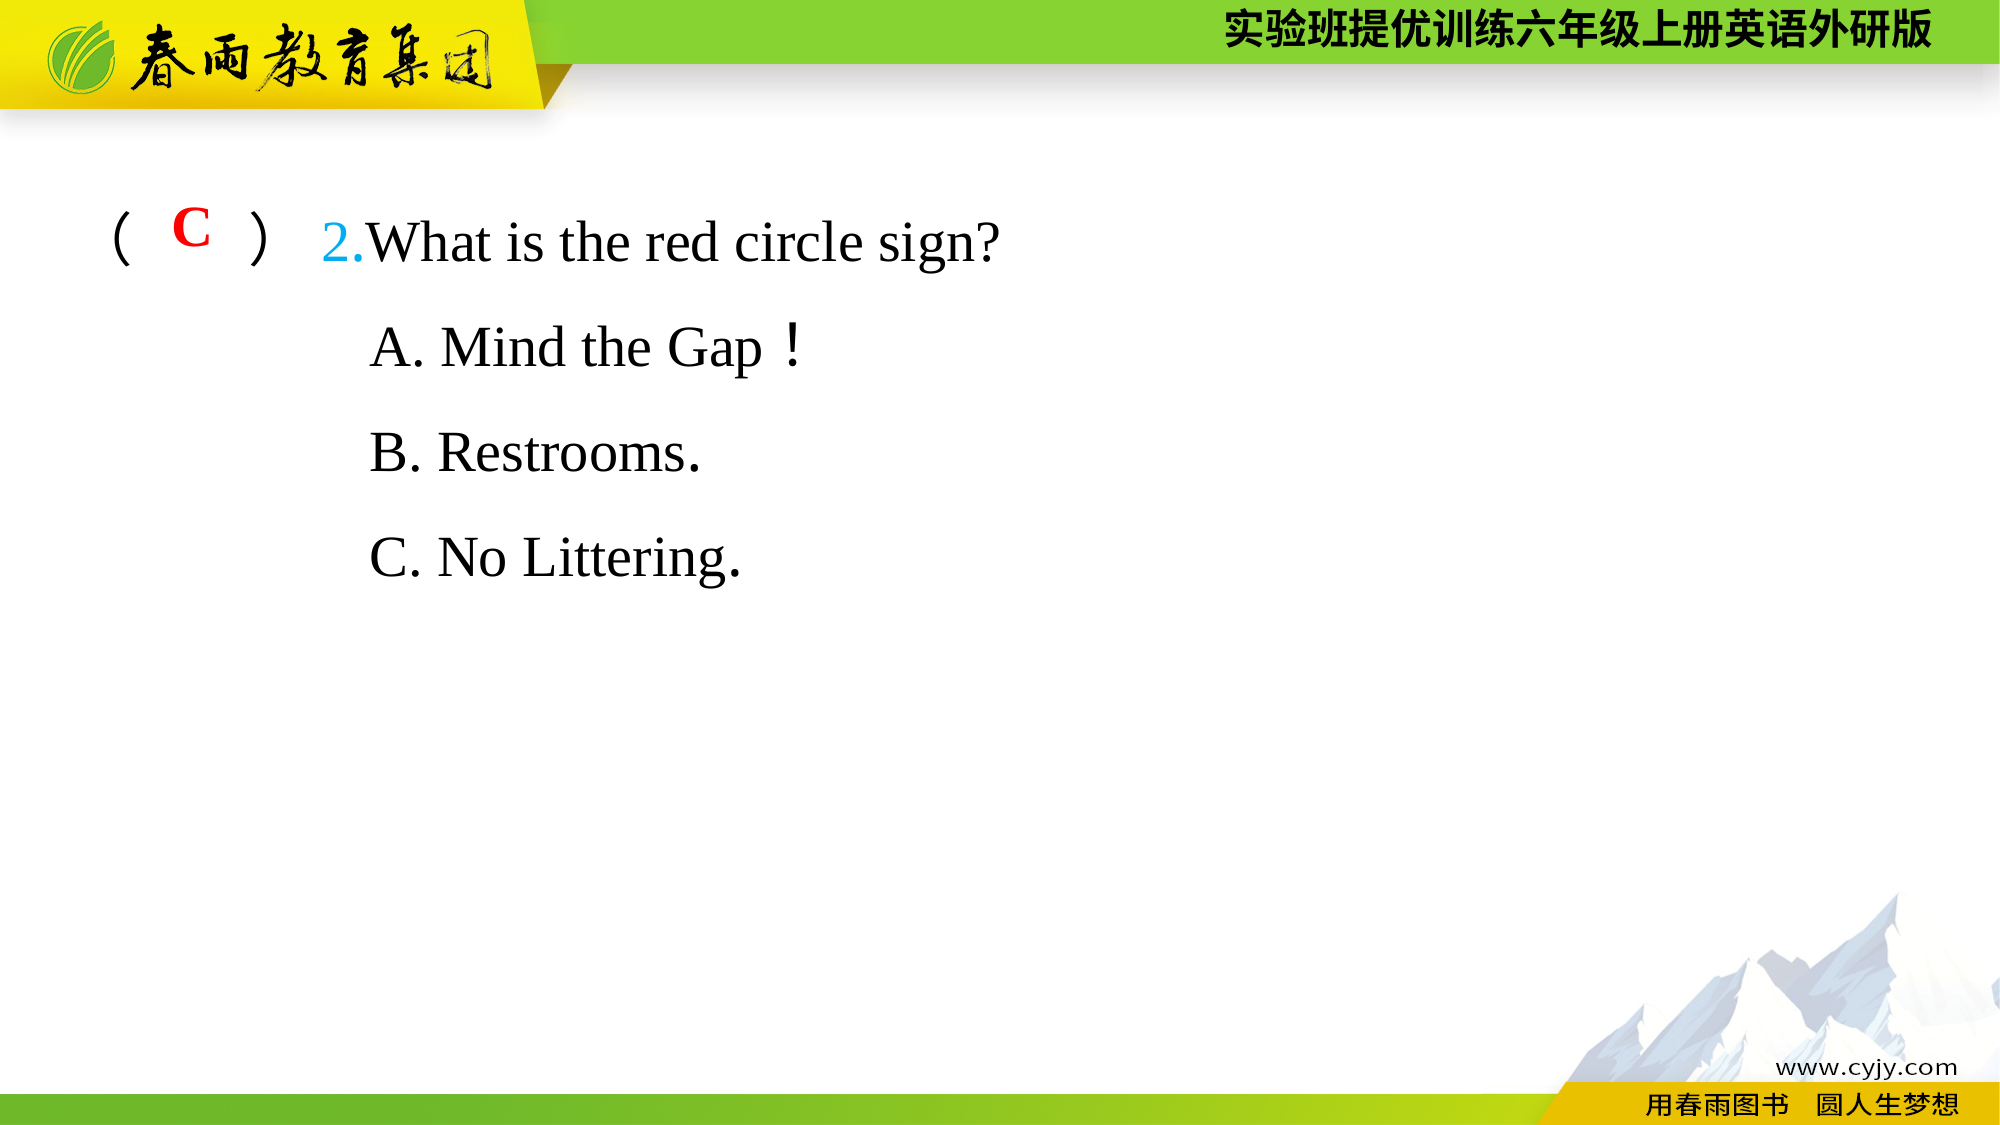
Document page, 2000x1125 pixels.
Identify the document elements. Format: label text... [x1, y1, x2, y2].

text_box C [156, 180, 244, 266]
list （ ）2.What is the red circle sign? A. Mind the Gap！ B. Restrooms. C. No Littering. [59, 160, 1944, 587]
picture [0, 0, 2000, 1125]
